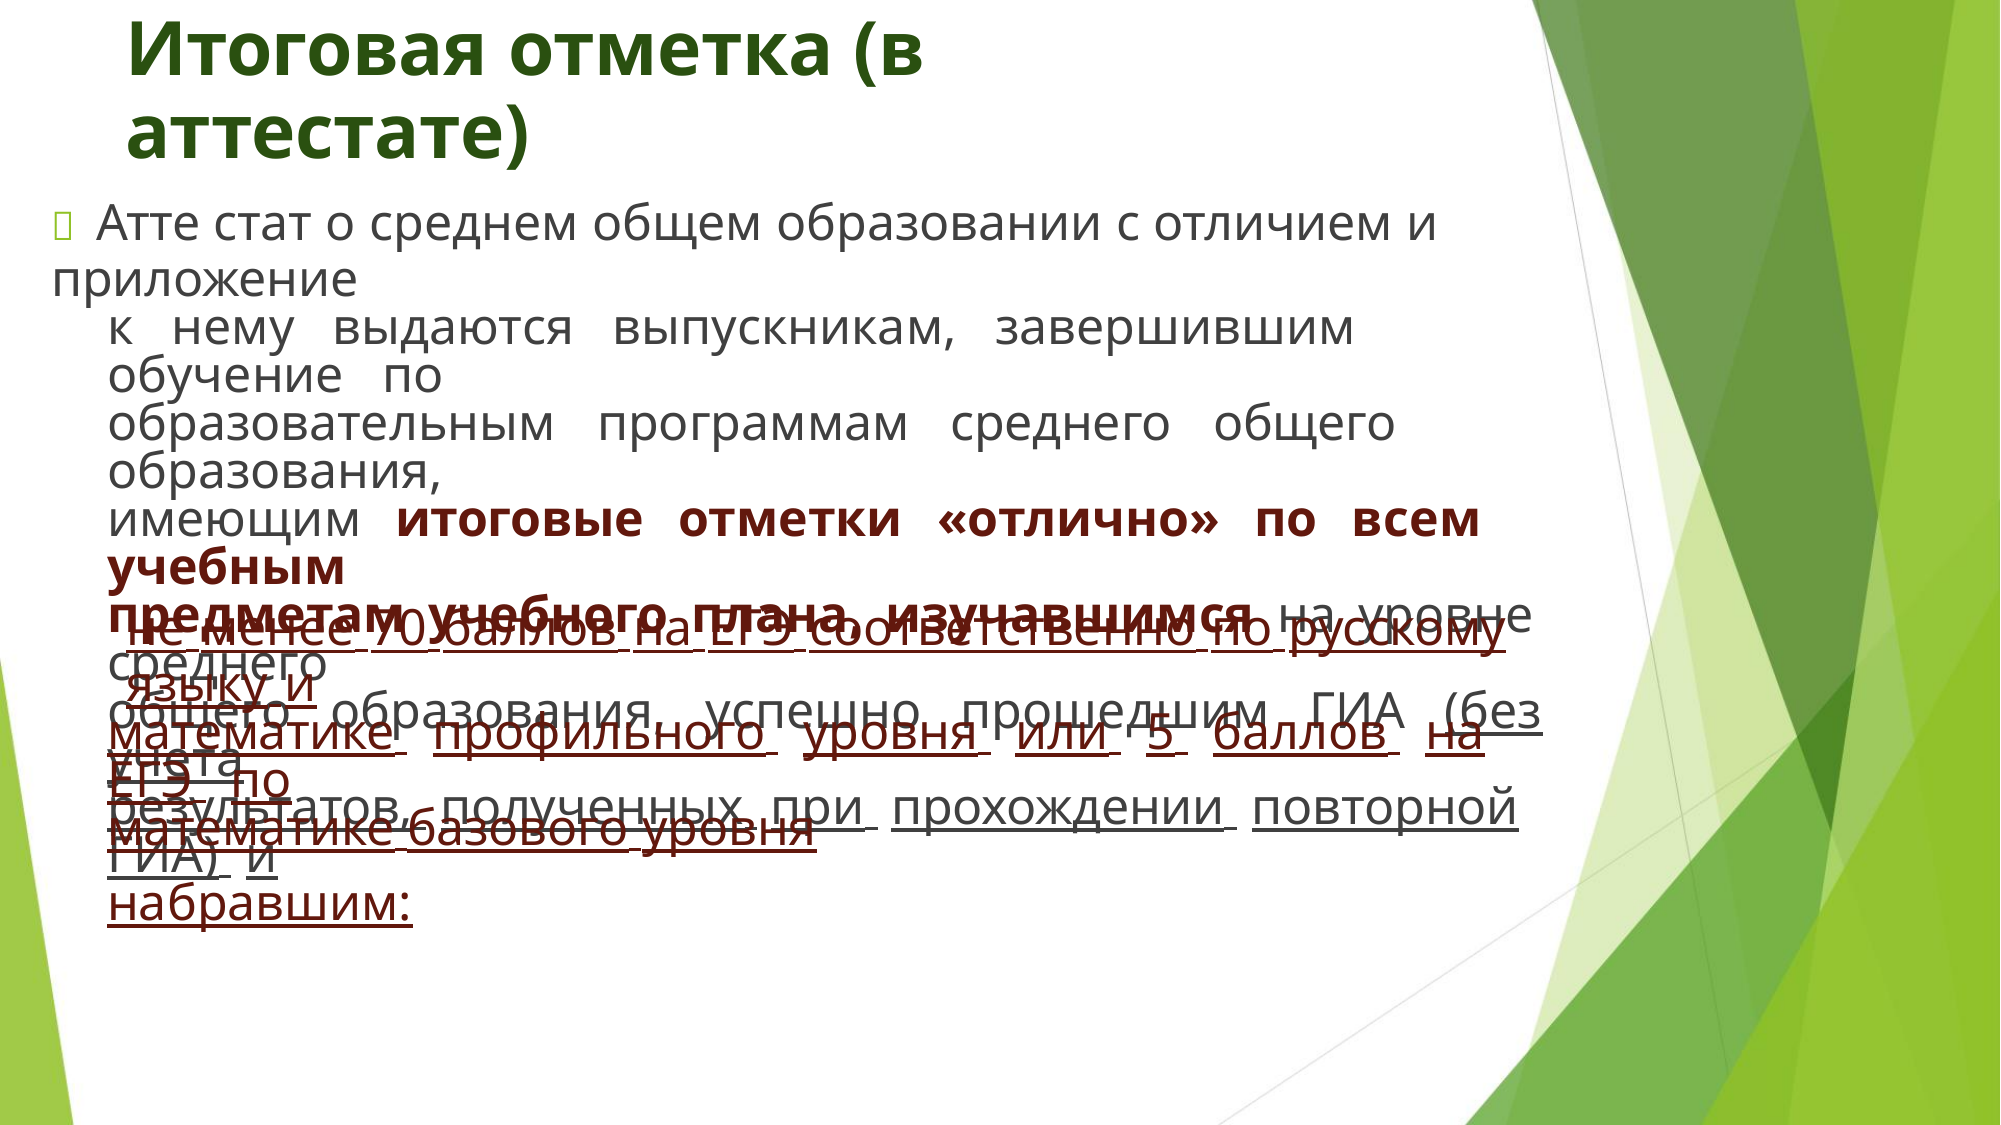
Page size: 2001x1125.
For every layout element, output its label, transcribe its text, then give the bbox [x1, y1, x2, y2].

text_box не менее 70 баллов на ЕГЭ соответственно по русскому языку и математике профильного уровня или 5 баллов на ЕГЭ по математике базового уровня [107, 600, 1547, 856]
text_box [0, 0, 2000, 1125]
text_box Итоговая отметка (в аттестате) [125, 7, 1209, 174]
text_box  Атте стат о среднем общем образовании с отличием и приложение к нему выдаются выпускникам, завершившим обучение по образовательным программам среднего общего образования, имеющим итоговые отметки «отлично» по всем учебным предметам учебного плана, изучавшимся на уровне среднего общего образования, успешно прошедшим ГИА (без учета результатов, полученных при прохождении повторной ГИА) и набравшим: [51, 195, 1547, 931]
